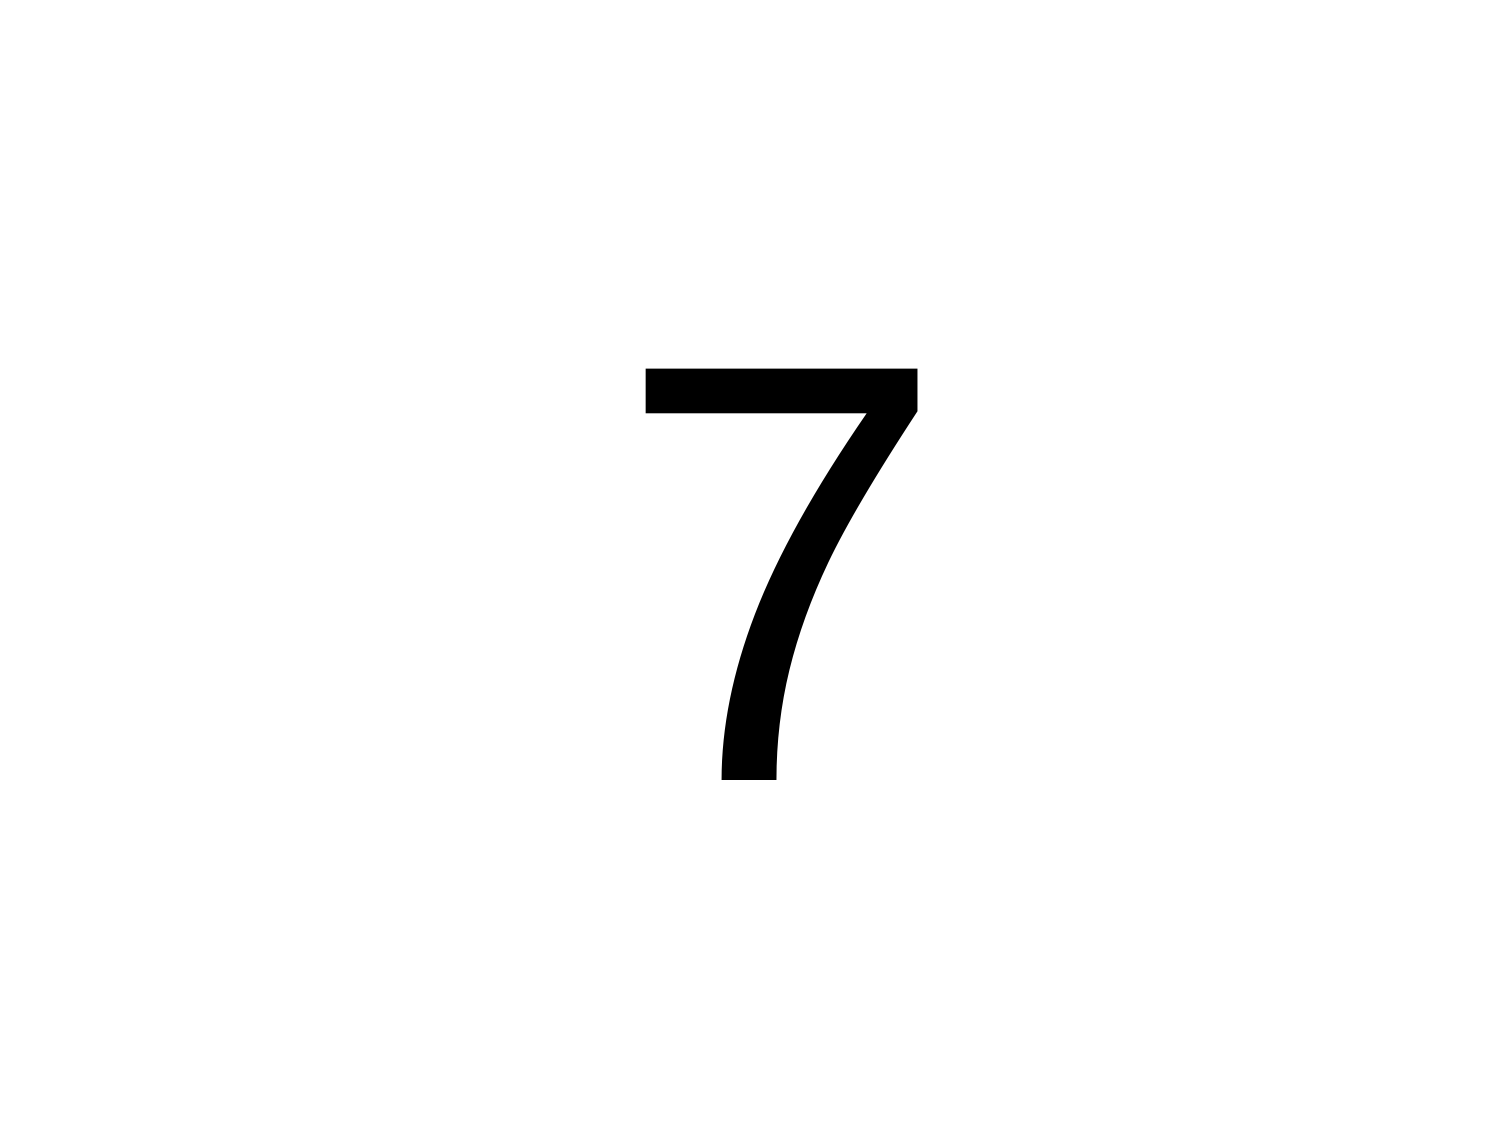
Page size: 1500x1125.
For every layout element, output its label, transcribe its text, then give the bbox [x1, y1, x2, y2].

text_box 7 [449, 174, 1113, 908]
